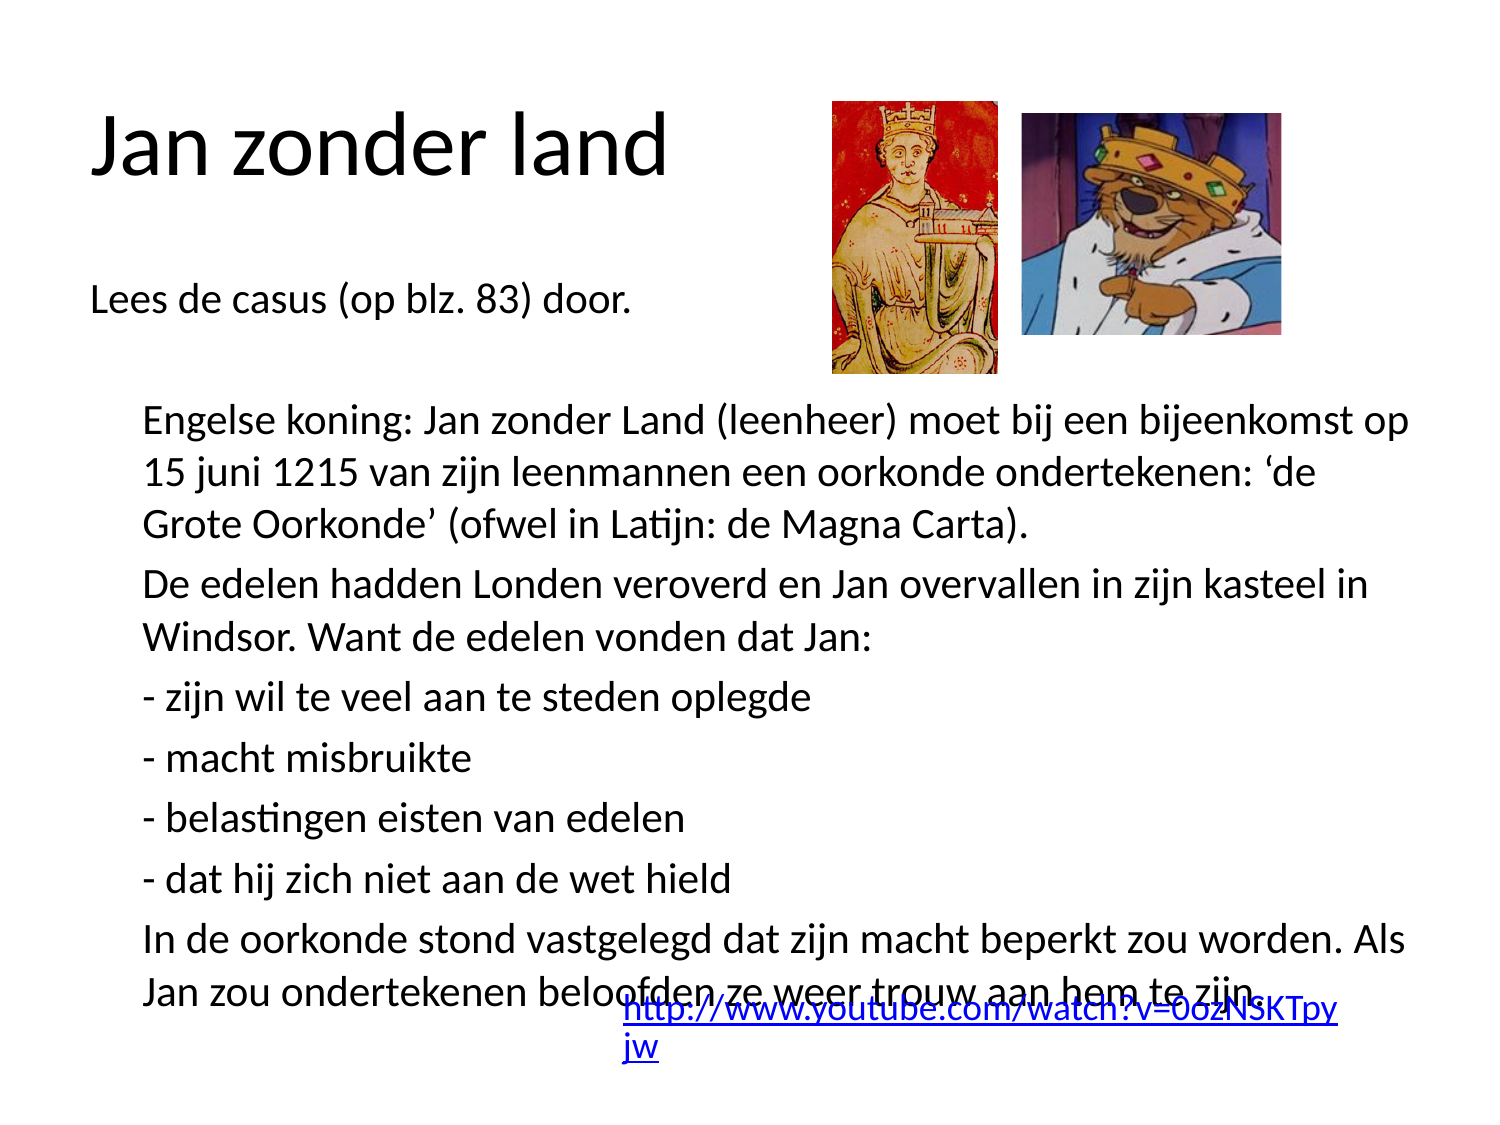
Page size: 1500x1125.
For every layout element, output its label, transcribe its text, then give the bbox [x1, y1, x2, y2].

title Jan zonder land [75, 45, 1425, 233]
text_box http://www.youtube.com/watch?v=0ozNSKTpyjw [608, 975, 1359, 1036]
picture [832, 101, 999, 375]
picture [1021, 113, 1282, 336]
list Lees de casus (op blz. 83) door. Engelse koning: Jan zonder Land (leenheer) moet bij een bijeenkomst op 15 juni 1215 van zijn leenmannen een oorkonde ondertekenen: ‘de Grote Oorkonde’ (ofwel in Latijn: de Magna Carta). De edelen hadden Londen veroverd en Jan overvallen in zijn kasteel in Windsor. Want de edelen vonden dat Jan: - zijn wil te veel aan te steden oplegde - macht misbruikte - belastingen eisten van edelen - dat hij zich niet aan de wet hield In de oorkonde stond vastgelegd dat zijn macht beperkt zou worden. Als Jan zou ondertekenen beloofden ze weer trouw aan hem te zijn. [75, 262, 1425, 1035]
